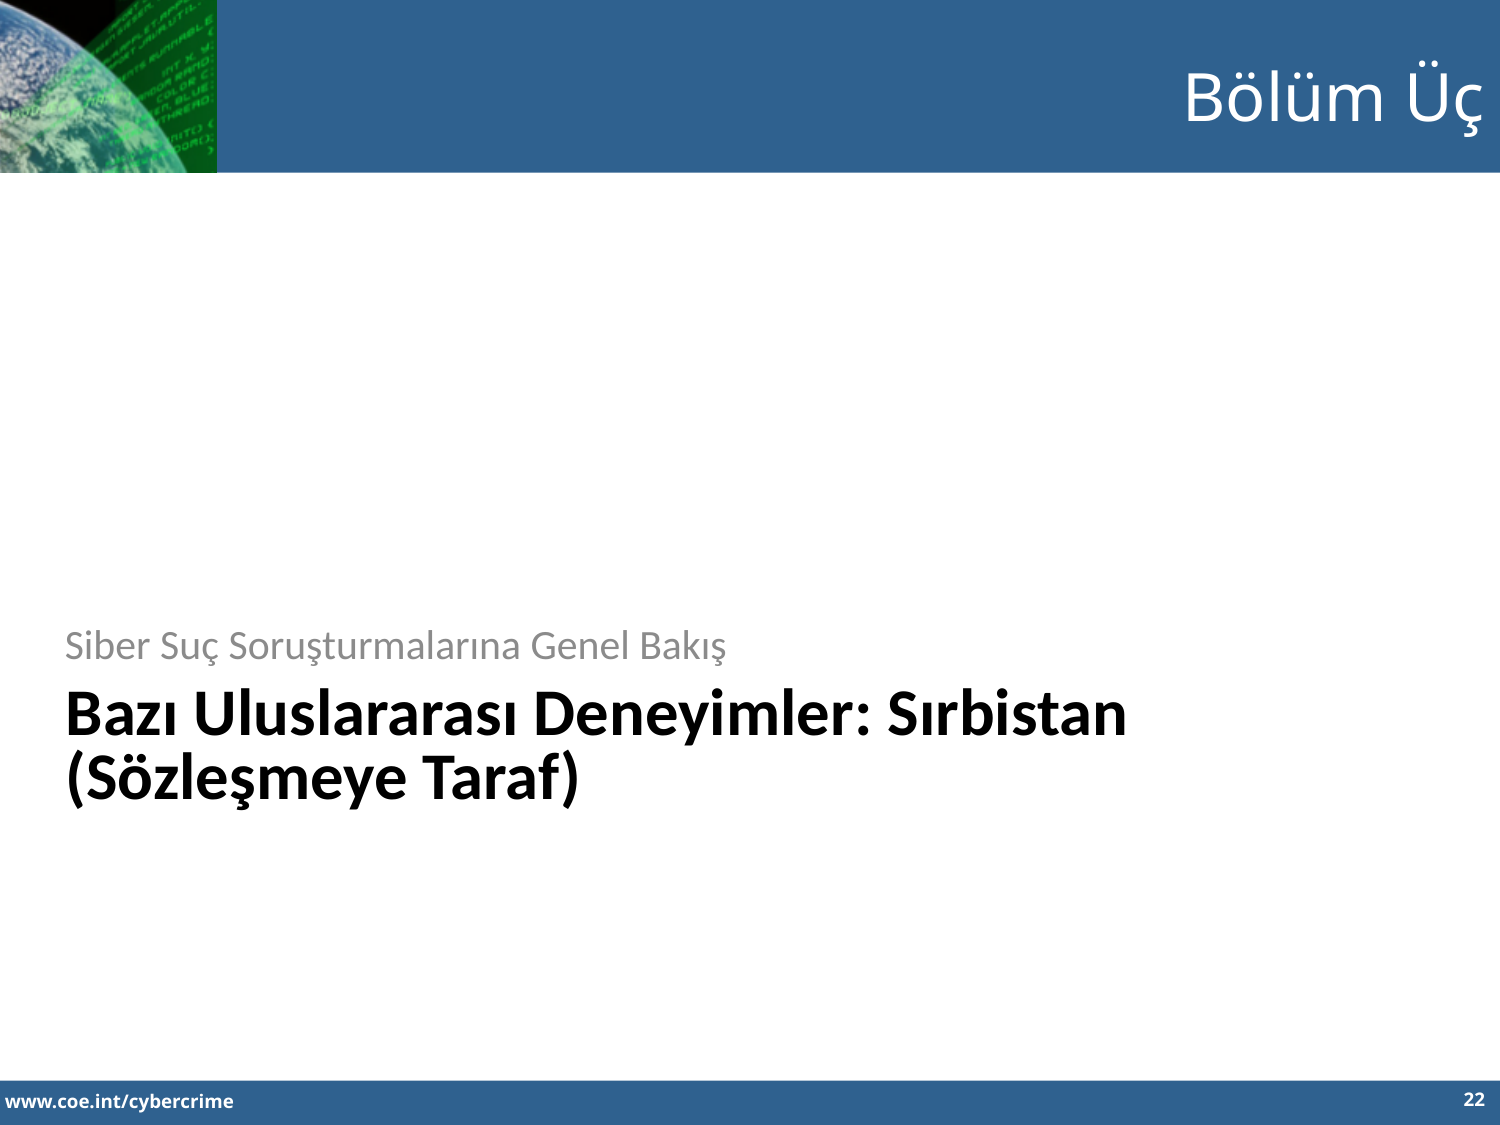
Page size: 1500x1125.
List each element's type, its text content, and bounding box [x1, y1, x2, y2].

text_box Bölüm Üç [309, 18, 1500, 171]
text_box Siber Suç Soruşturmalarına Genel Bakış [49, 615, 1325, 674]
slide_number 22 [1149, 1079, 1500, 1125]
text_box Bazı Uluslararası Deneyimler: Sırbistan (Sözleşmeye Taraf) [50, 676, 1450, 820]
picture [0, 1, 217, 173]
